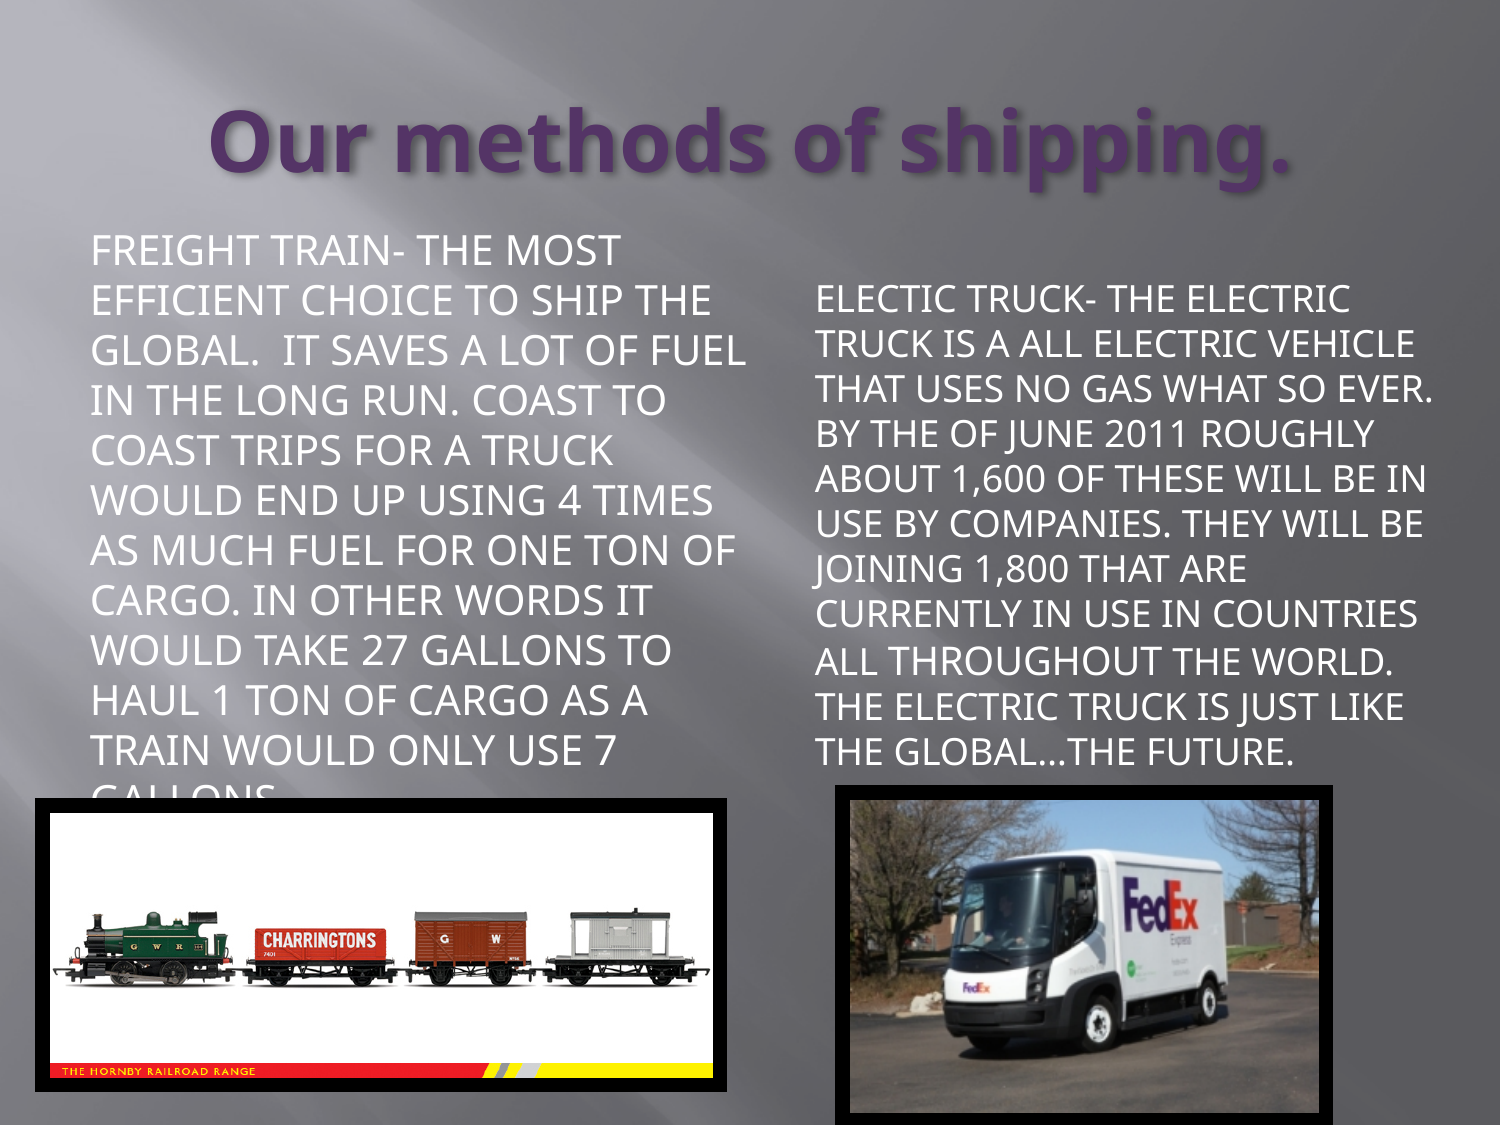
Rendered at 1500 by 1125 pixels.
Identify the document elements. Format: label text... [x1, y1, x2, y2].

list Freight TRAIN- The most efficient choice to ship the global. It saves a lot of fuel in the long run. Coast to coast trips for a truck would end up using 4 times as much fuel for one ton of cargo. In other words it would take 27 gallons to haul 1 ton of cargo as a train would only use 7 gallons. [75, 375, 788, 674]
title Our methods of shipping. [75, 44, 1425, 233]
list ELECTIC truck- The Electric truck is a all electric vehicle that uses no gas what so ever. By the of June 2011 roughly about 1,600 of these will be in use by companies. They will be joining 1,800 that are currently in use in countries all throughout the world. The Electric truck is just like the global…the future. [800, 462, 1463, 586]
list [849, 799, 1319, 1113]
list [49, 812, 714, 1078]
